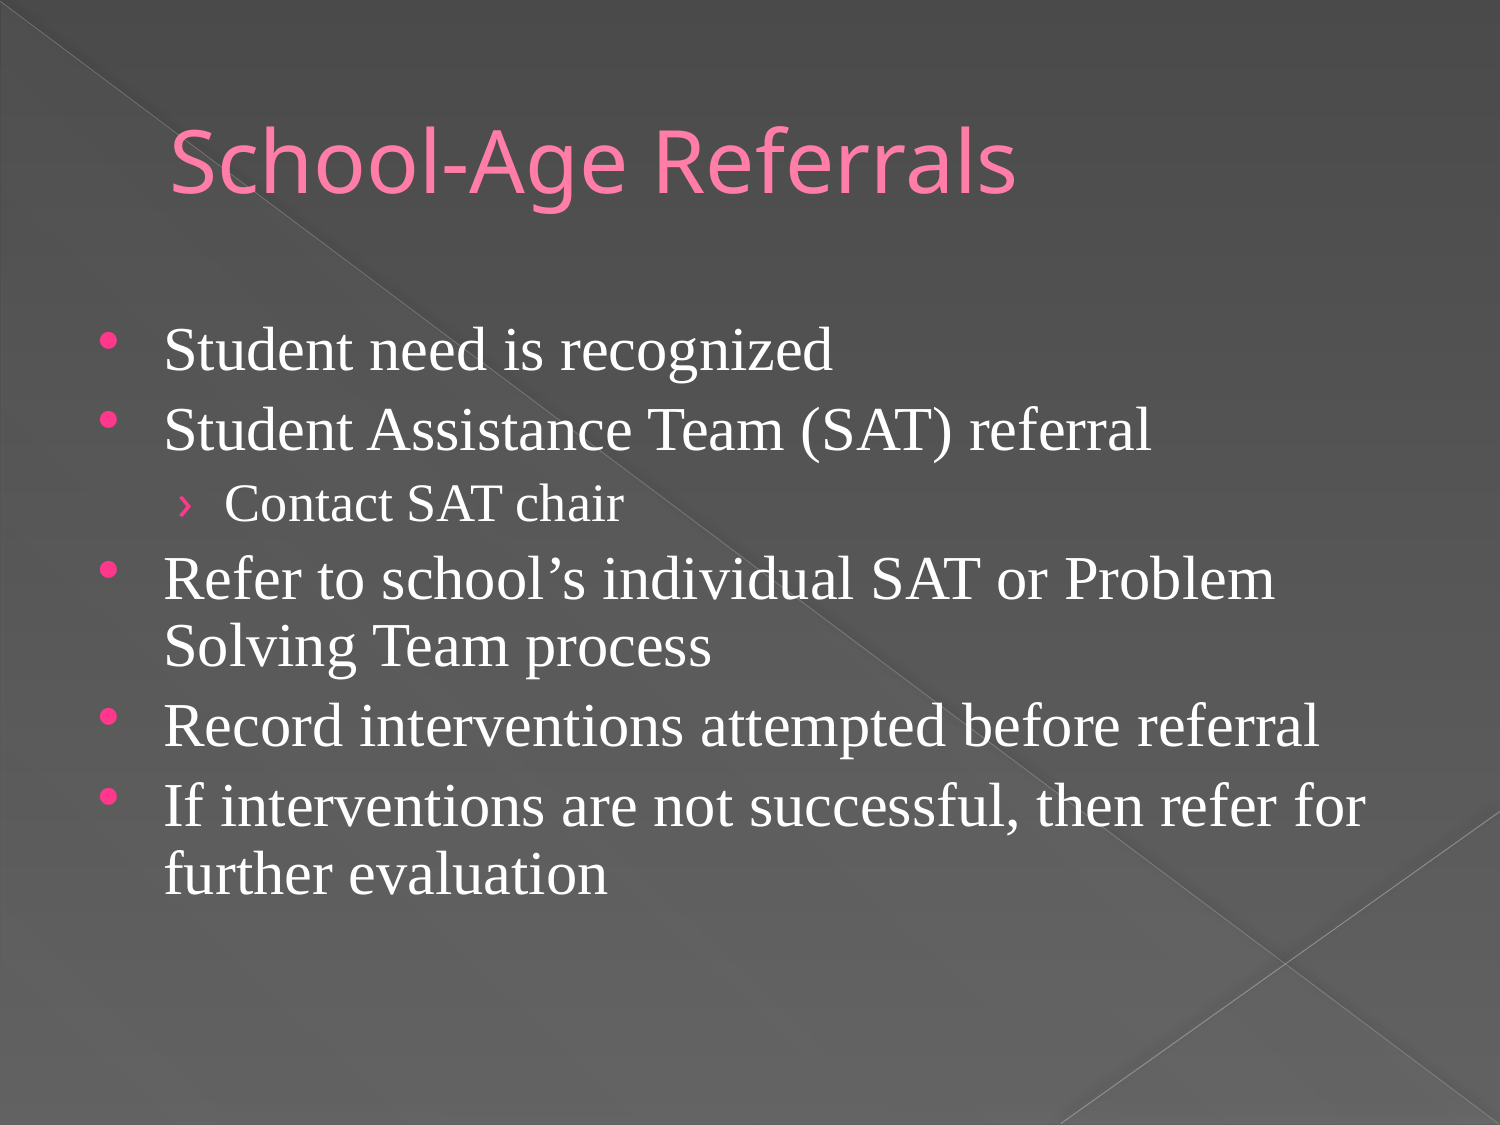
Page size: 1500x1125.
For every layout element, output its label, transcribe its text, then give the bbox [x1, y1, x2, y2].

list Student need is recognized Student Assistance Team (SAT) referral Contact SAT chair Refer to school’s individual SAT or Problem Solving Team process Record interventions attempted before referral If interventions are not successful, then refer for further evaluation [75, 308, 1425, 1059]
title School-Age Referrals [75, 43, 1425, 274]
